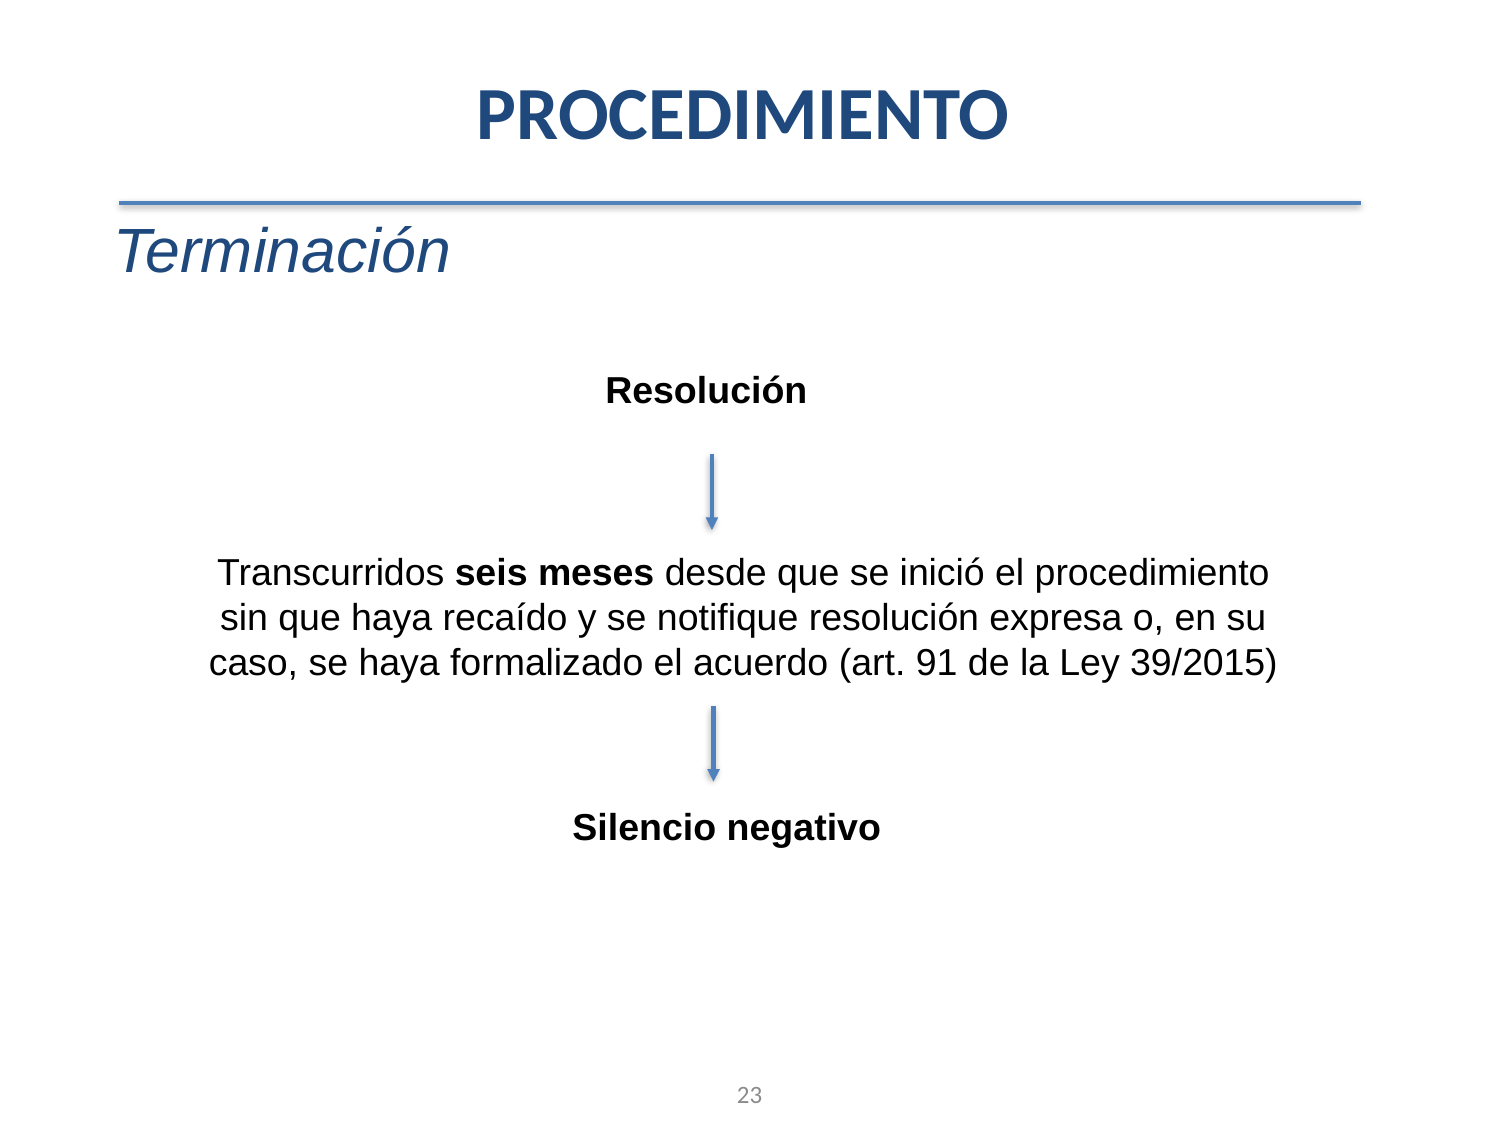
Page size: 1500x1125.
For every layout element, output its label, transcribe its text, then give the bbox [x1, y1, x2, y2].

text_box Transcurridos seis meses desde que se inició el procedimiento sin que haya recaído y se notifique resolución expresa o, en su caso, se haya formalizado el acuerdo (art. 91 de la Ley 39/2015) [177, 540, 1309, 691]
text_box [138, 421, 1361, 886]
text_box Terminación [98, 202, 467, 293]
slide_number 23 [0, 1063, 1500, 1124]
text_box PROCEDIMIENTO [1, 15, 1500, 203]
text_box Resolución [492, 358, 931, 464]
text_box Silencio negativo [443, 795, 1010, 855]
